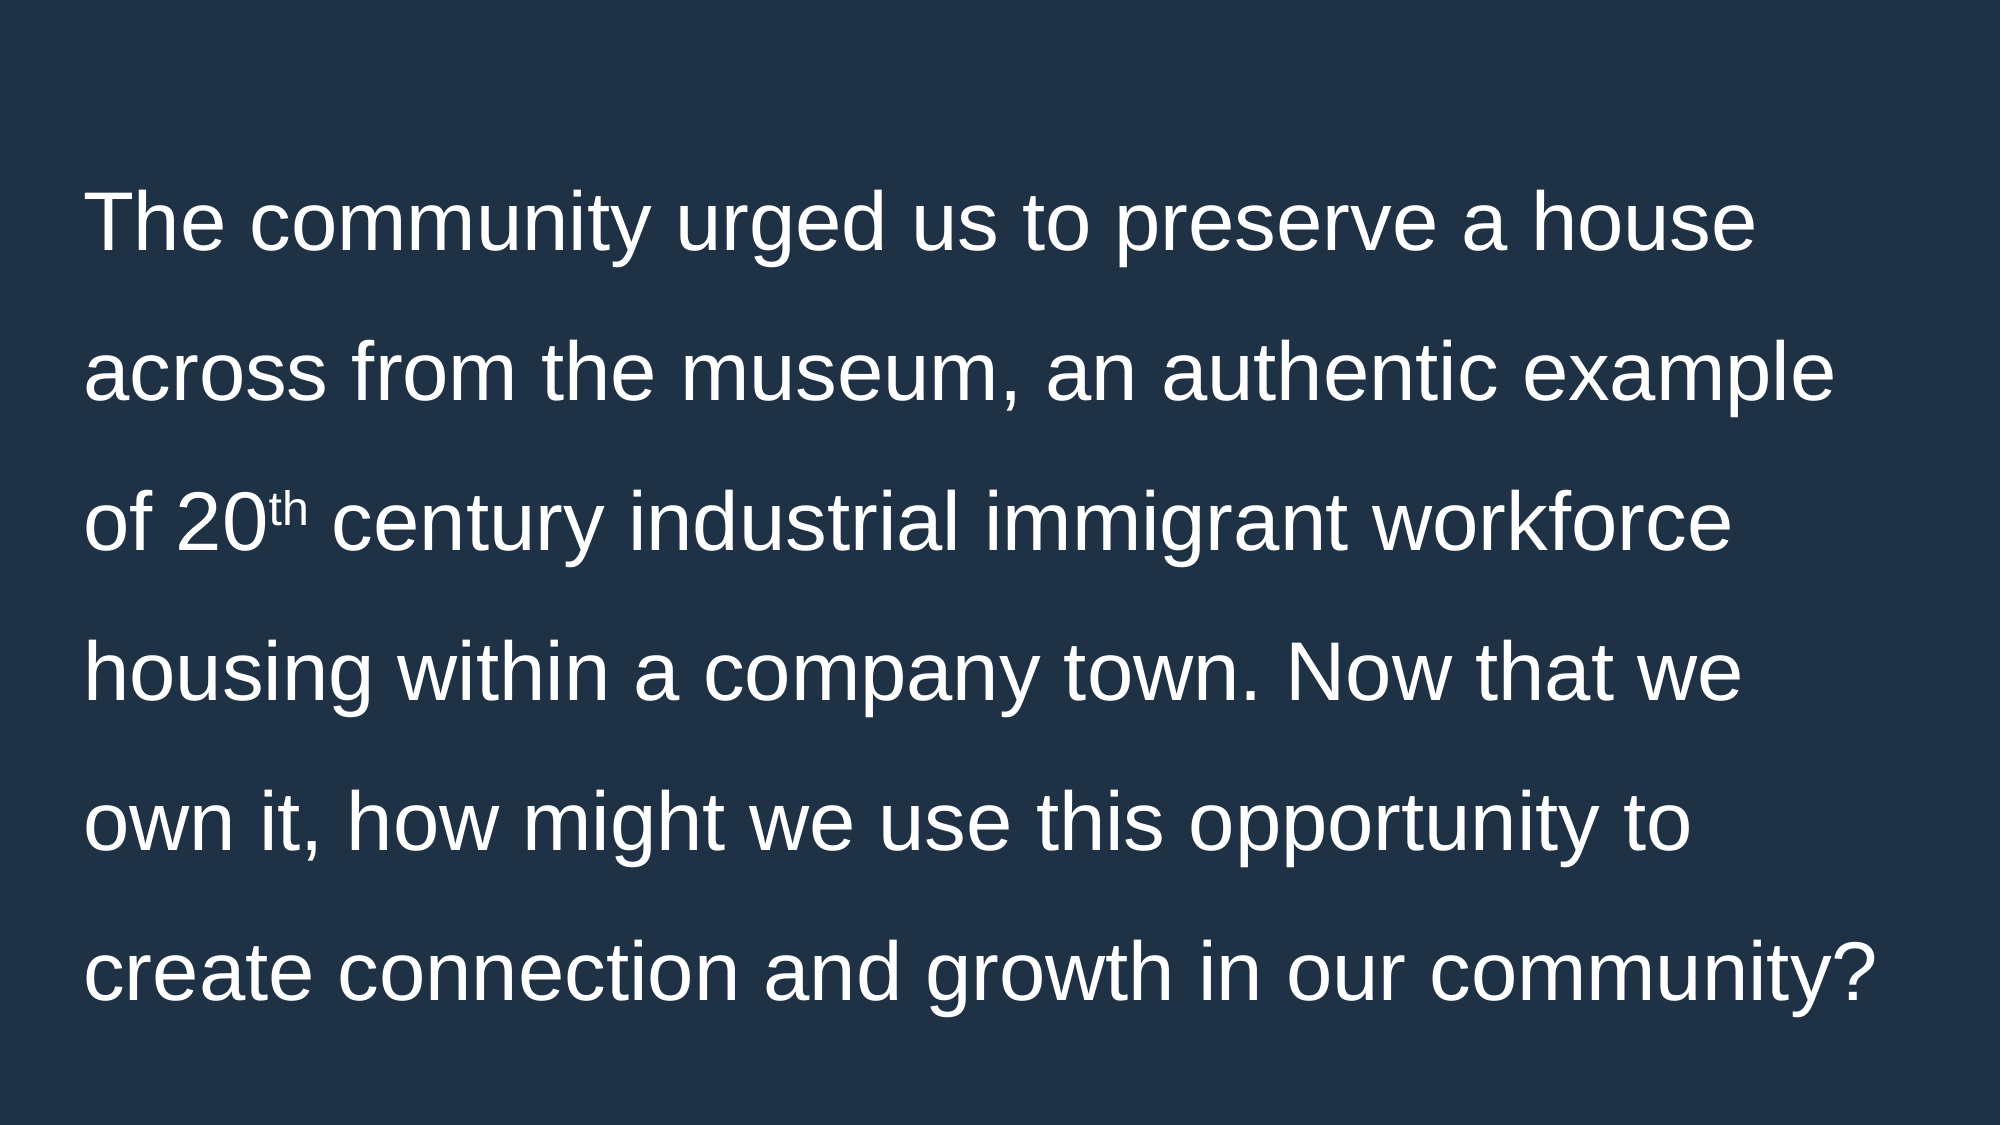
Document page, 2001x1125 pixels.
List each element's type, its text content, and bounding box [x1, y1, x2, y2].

text_box The community urged us to preserve a house across from the museum, an authentic example of 20th century industrial immigrant workforce housing within a company town. Now that we own it, how might we use this opportunity to create connection and growth in our community? [68, 109, 1932, 1025]
